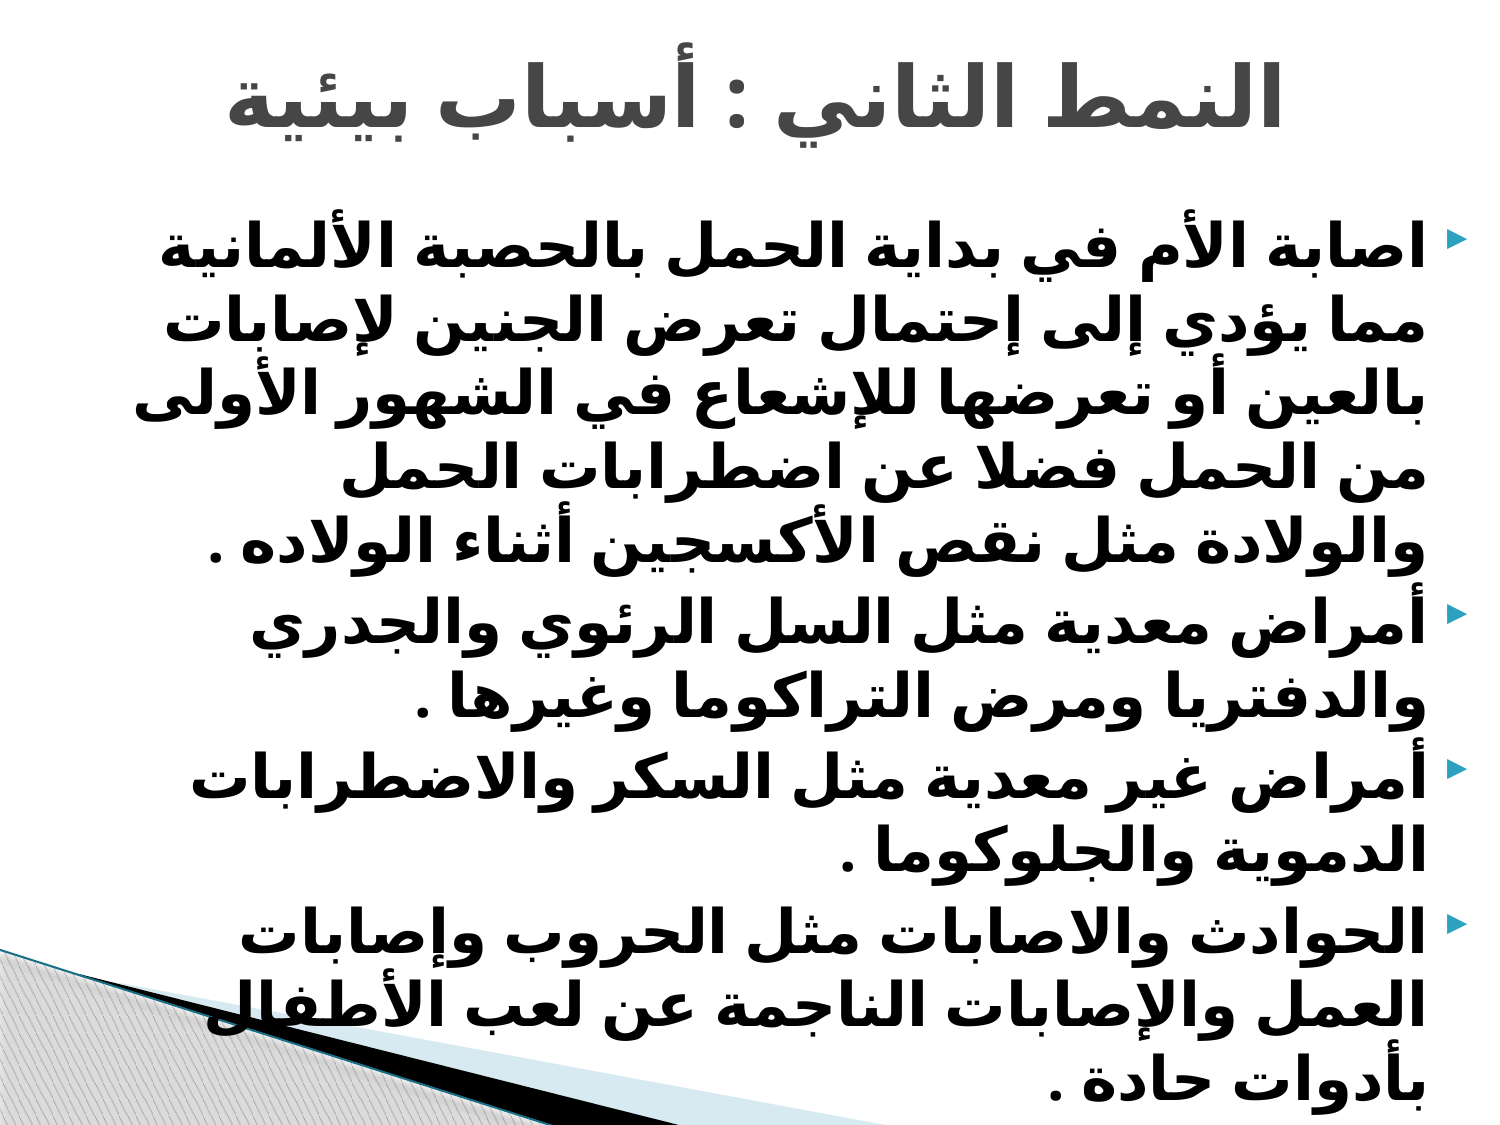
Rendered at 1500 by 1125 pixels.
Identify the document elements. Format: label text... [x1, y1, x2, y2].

list اصابة الأم في بداية الحمل بالحصبة الألمانية مما يؤدي إلى إحتمال تعرض الجنين لإصابات بالعين أو تعرضها للإشعاع في الشهور الأولى من الحمل فضلا عن اضطرابات الحمل والولادة مثل نقص الأكسجين أثناء الولاده . أمراض معدية مثل السل الرئوي والجدري والدفتريا ومرض التراكوما وغيرها . أمراض غير معدية مثل السكر والاضطرابات الدموية والجلوكوما . الحوادث والاصابات مثل الحروب وإصابات العمل والإصابات الناجمة عن لعب الأطفال بأدوات حادة . [75, 199, 1500, 1125]
title النمط الثاني : أسباب بيئية [70, 0, 1421, 188]
